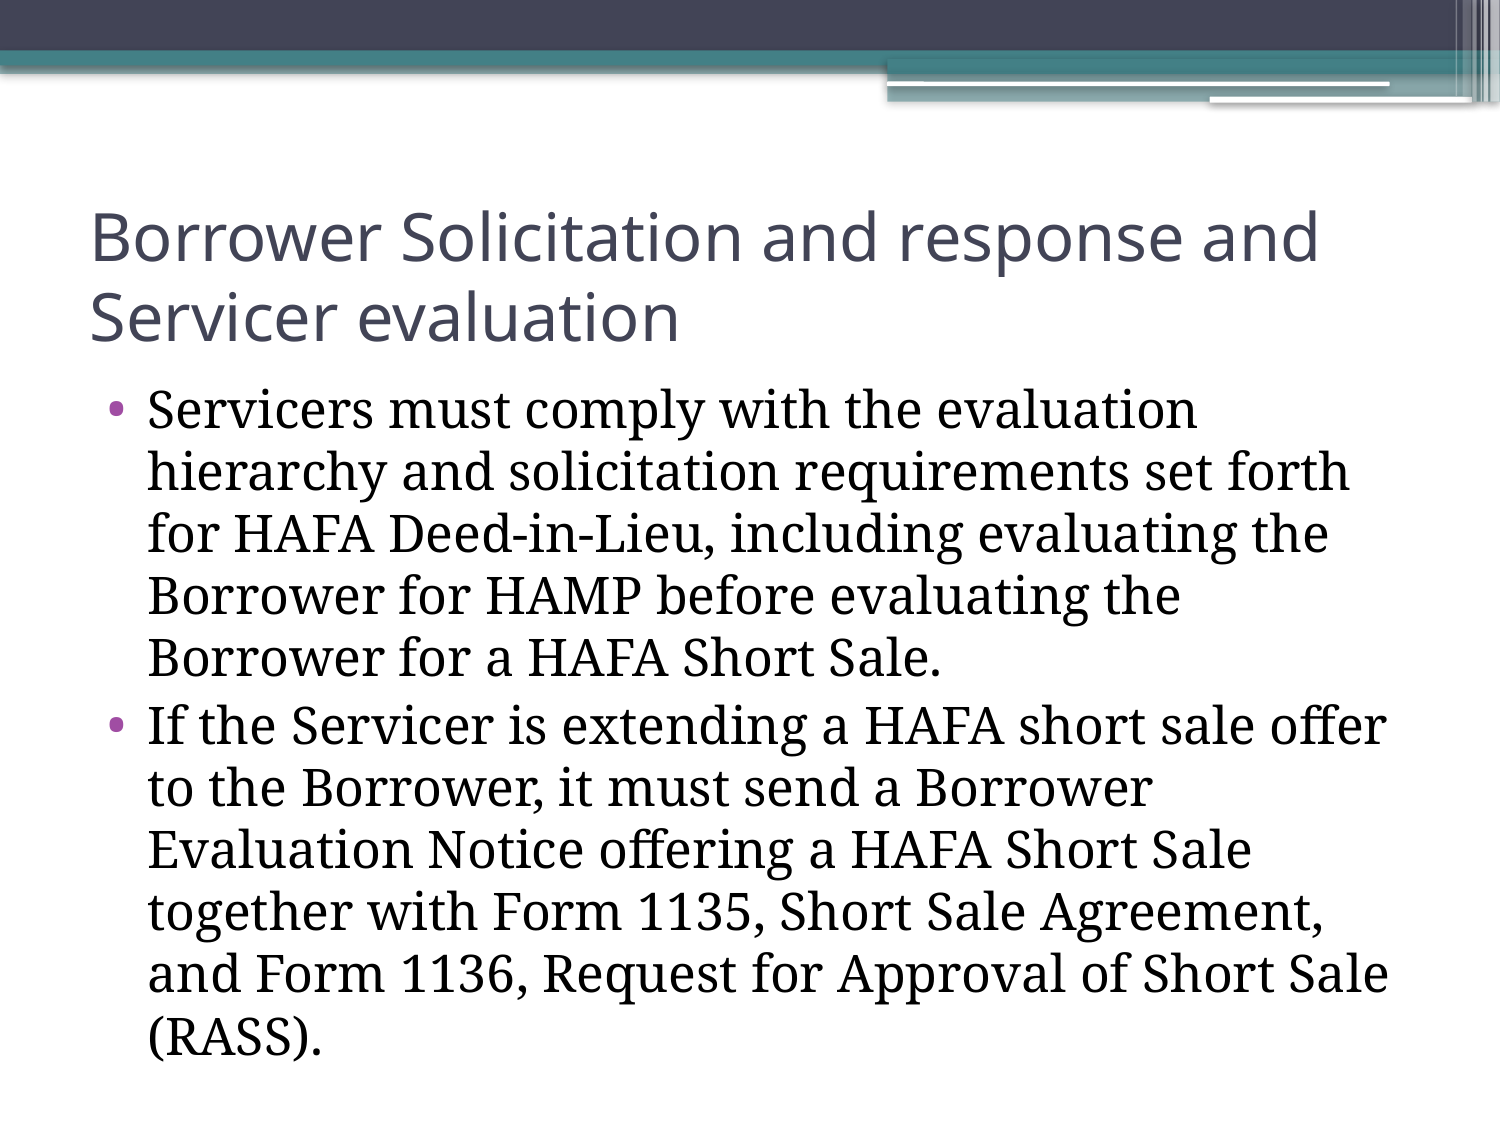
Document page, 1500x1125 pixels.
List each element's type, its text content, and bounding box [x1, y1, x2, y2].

list Servicers must comply with the evaluation hierarchy and solicitation requirements set forth for HAFA Deed-in-Lieu, including evaluating the Borrower for HAMP before evaluating the Borrower for a HAFA Short Sale. If the Servicer is extending a HAFA short sale offer to the Borrower, it must send a Borrower Evaluation Notice offering a HAFA Short Sale together with Form 1135, Short Sale Agreement, and Form 1136, Request for Approval of Short Sale (RASS). [75, 368, 1425, 1079]
title Borrower Solicitation and response and Servicer evaluation [75, 187, 1425, 363]
